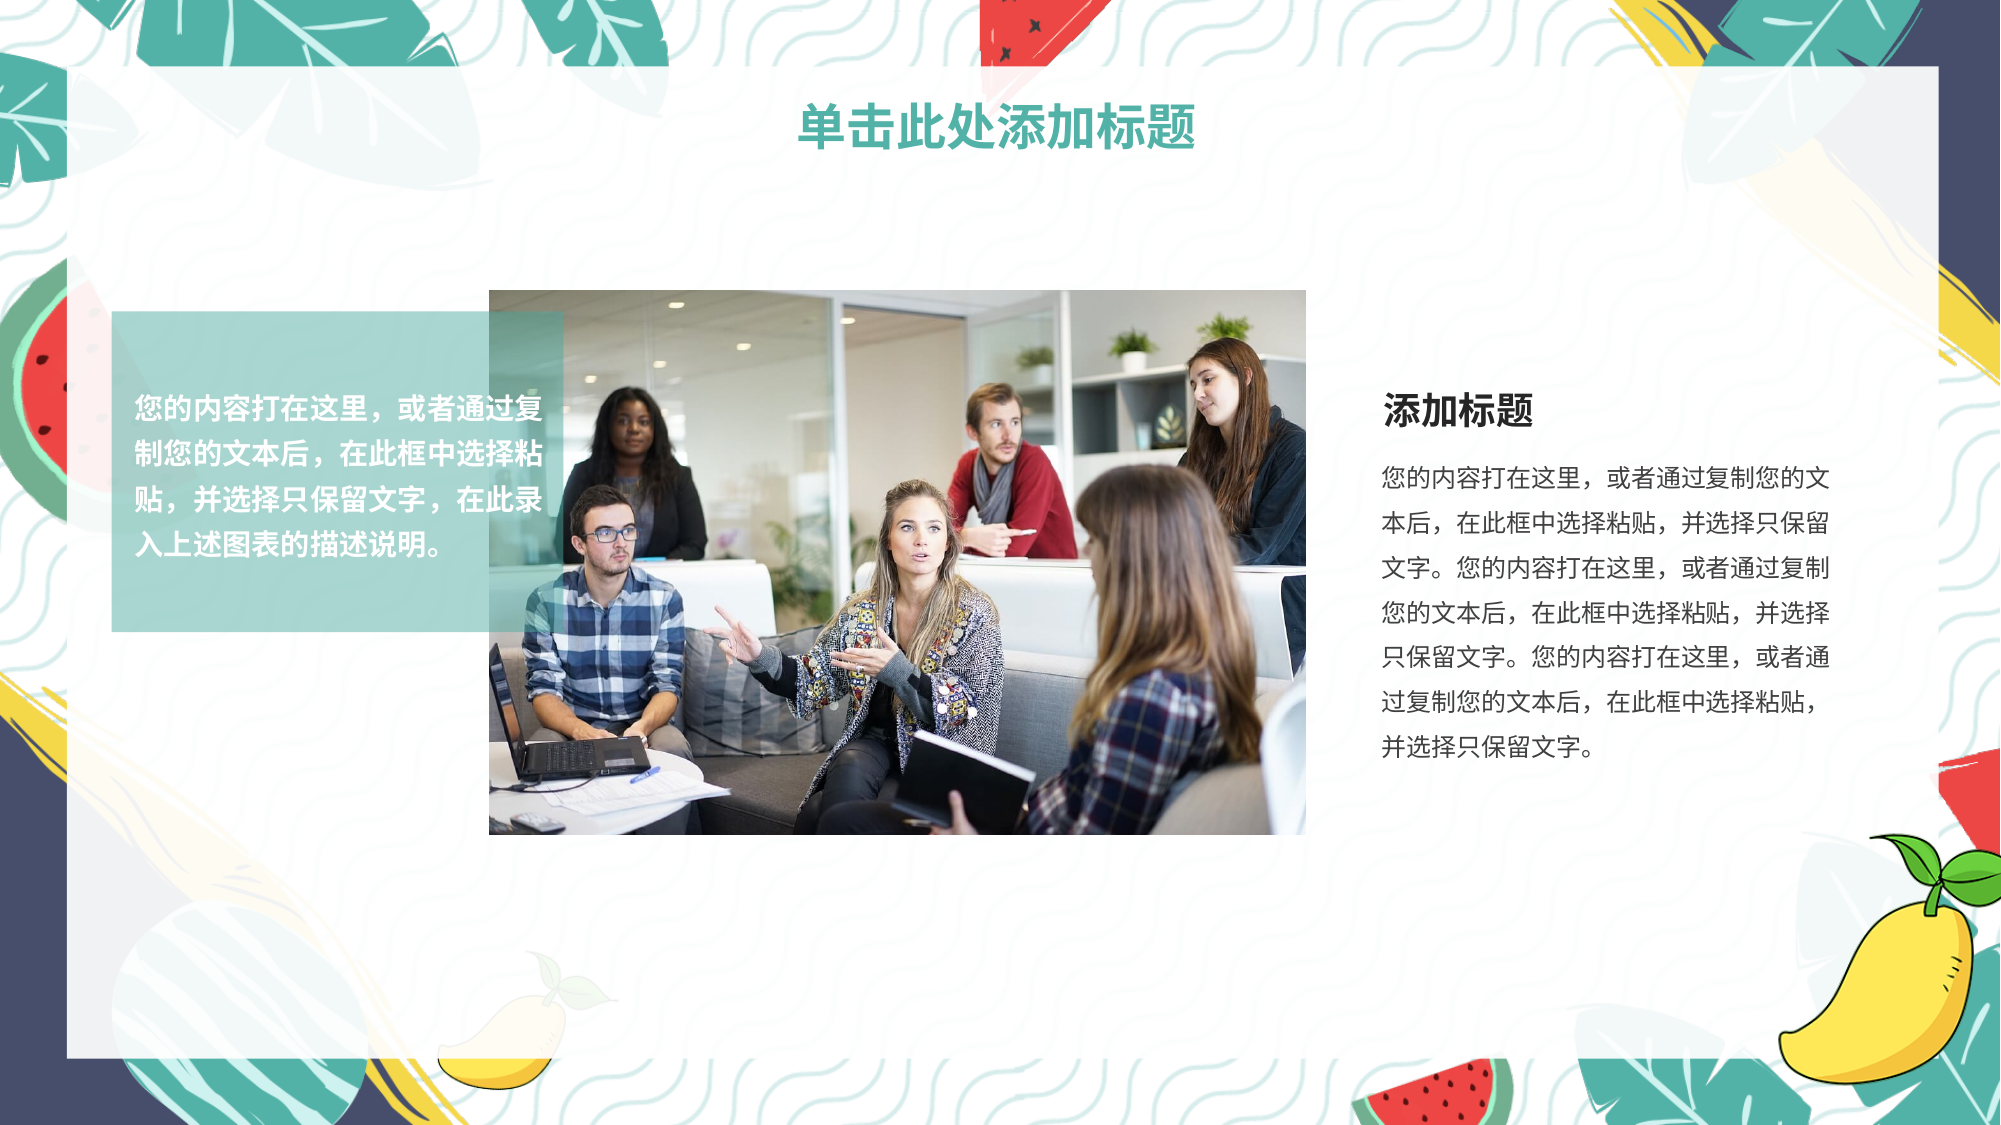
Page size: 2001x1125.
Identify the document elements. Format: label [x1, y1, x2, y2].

picture [0, 0, 2001, 1125]
text_box [1354, 381, 1862, 825]
